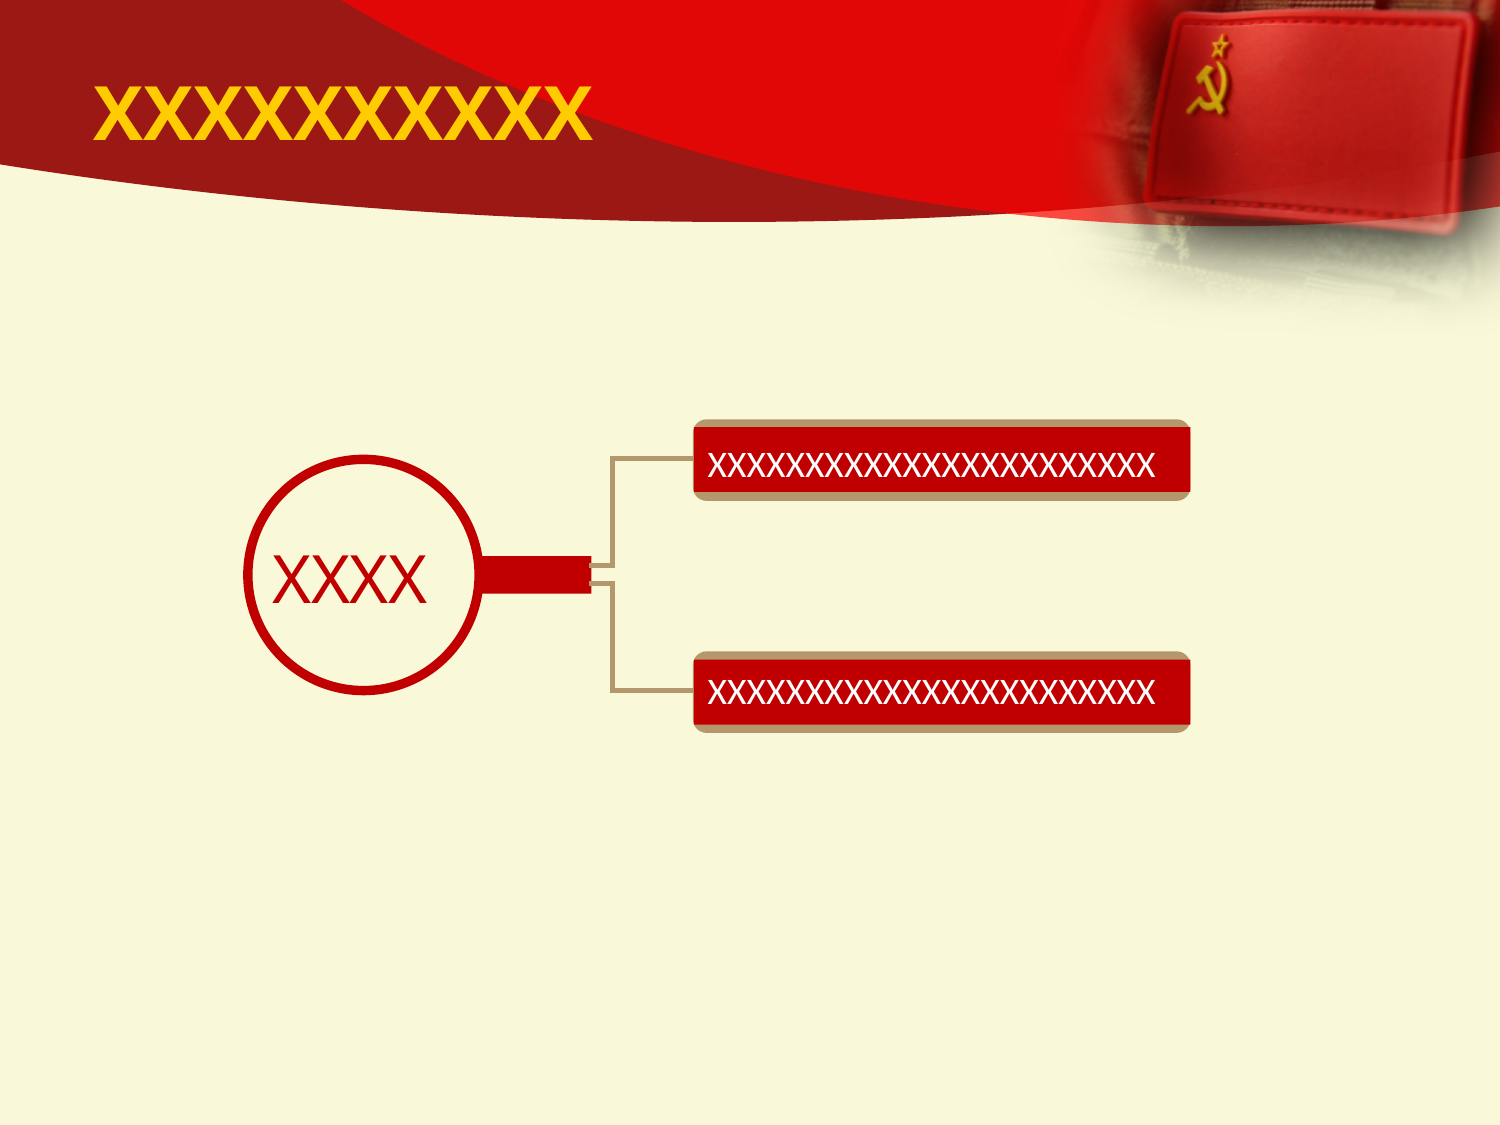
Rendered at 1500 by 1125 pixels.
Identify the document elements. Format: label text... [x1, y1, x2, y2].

text_box XXXXXXXXXXXXXXXXXXXXXXX [692, 659, 1215, 720]
text_box XXXXXXXXXXXXXXXXXXXXXXX [692, 432, 1215, 493]
text_box [589, 458, 691, 567]
text_box [693, 726, 1190, 734]
text_box [480, 555, 592, 595]
text_box [693, 650, 1190, 659]
text_box [589, 582, 691, 692]
text_box [693, 493, 1191, 502]
text_box XXXX [257, 529, 480, 624]
text_box XXXXXXXXXX [78, 58, 609, 164]
text_box [693, 720, 1191, 726]
text_box [257, 624, 470, 692]
picture [1040, 0, 1500, 336]
text_box [246, 458, 471, 623]
text_box [693, 426, 1191, 432]
text_box [693, 418, 1190, 426]
